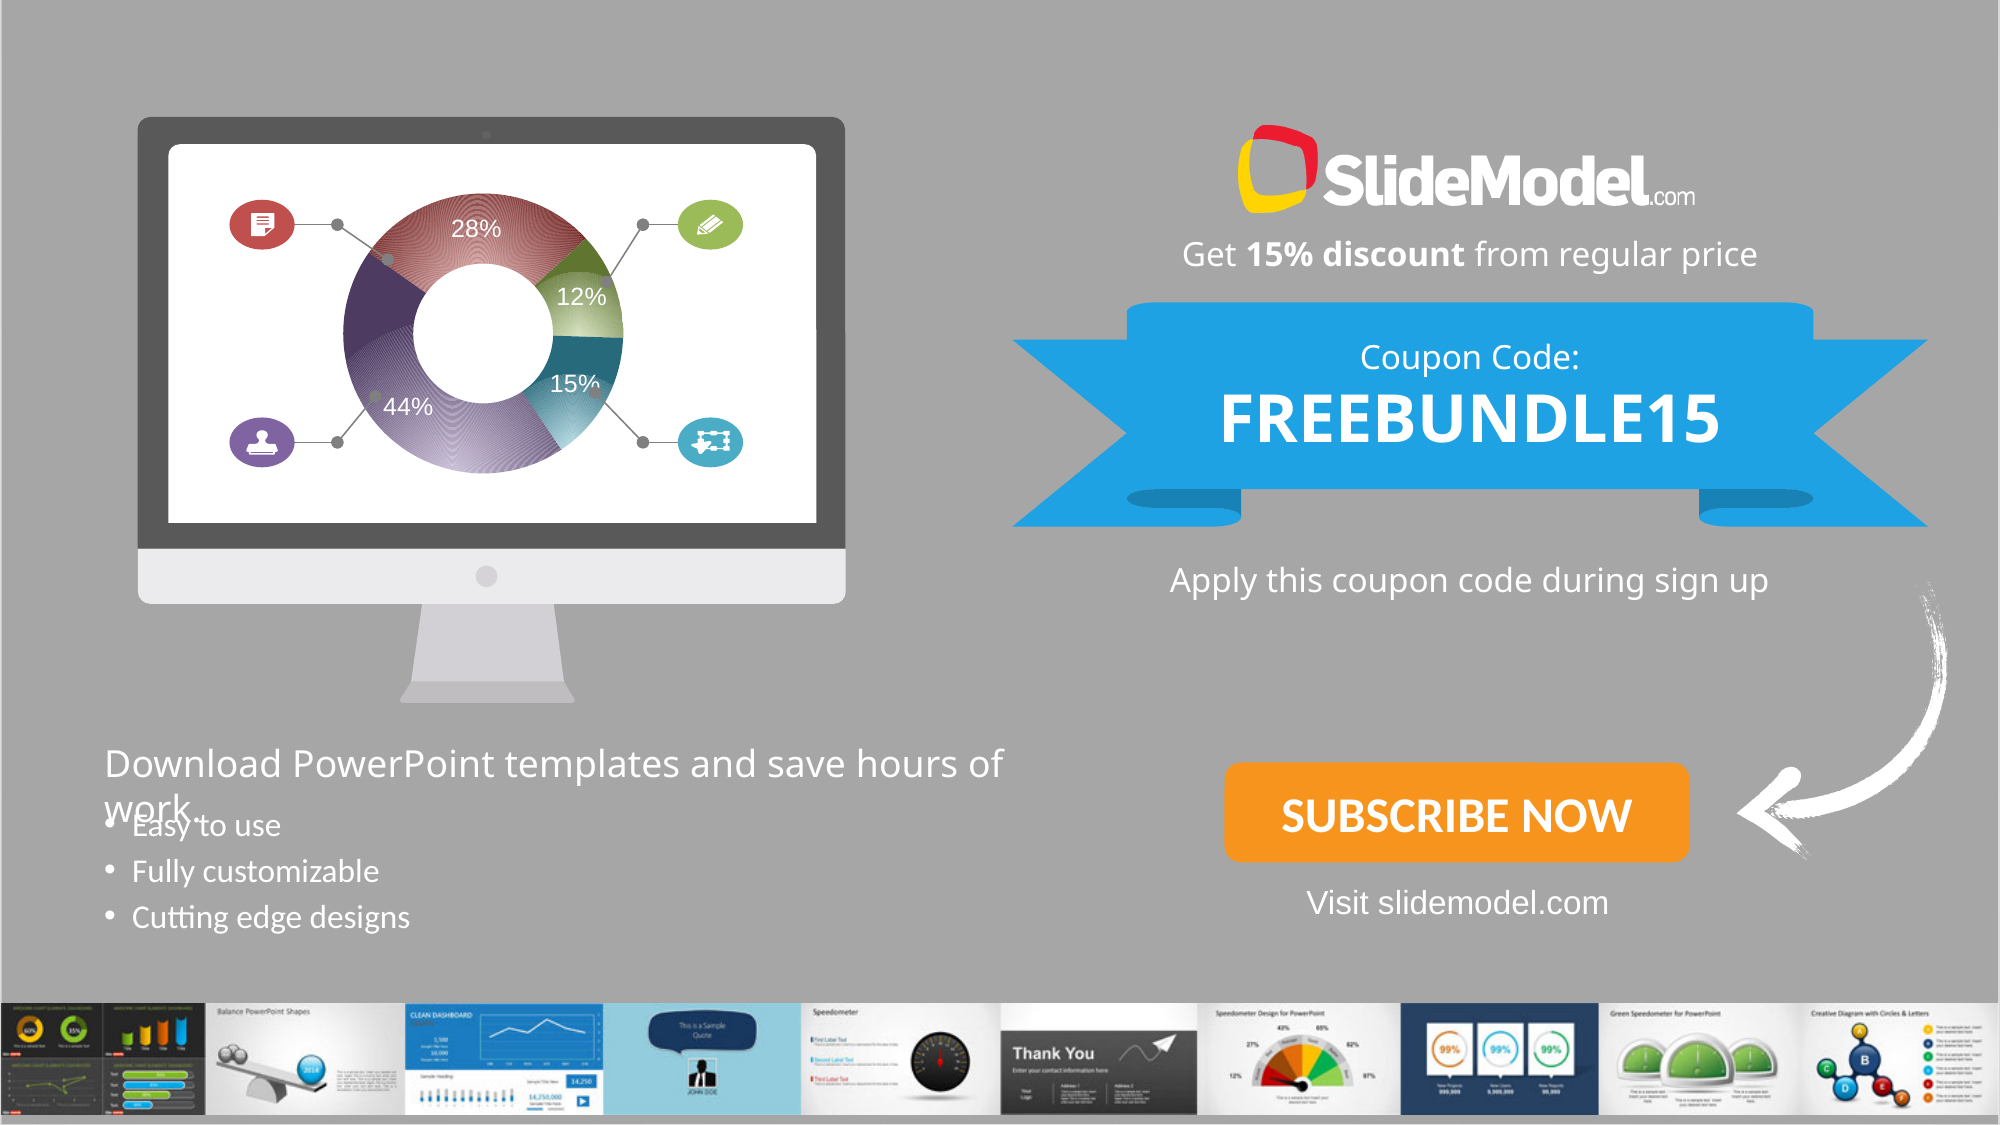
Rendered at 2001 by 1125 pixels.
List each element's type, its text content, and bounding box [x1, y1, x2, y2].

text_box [137, 116, 846, 704]
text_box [229, 187, 744, 480]
text_box Visit slidemodel.com [1247, 874, 1669, 928]
text_box Coupon Code: FREEBUNDLE15 [1173, 329, 1767, 464]
text_box Get 15% discount from regular price [1058, 225, 1882, 281]
text_box Apply this coupon code during sign up [1129, 551, 1811, 607]
text_box Easy to use Fully customizable Cutting edge designs [89, 838, 863, 943]
text_box [0, 0, 2000, 1004]
text_box [1928, 587, 1937, 601]
text_box SUBSCRIBE NOW [1222, 760, 1692, 865]
text_box [1736, 594, 1948, 861]
picture [1237, 125, 1696, 213]
picture [1, 1003, 1999, 1115]
text_box Download PowerPoint templates and save hours of work. [89, 732, 1059, 838]
text_box [1012, 302, 1928, 527]
